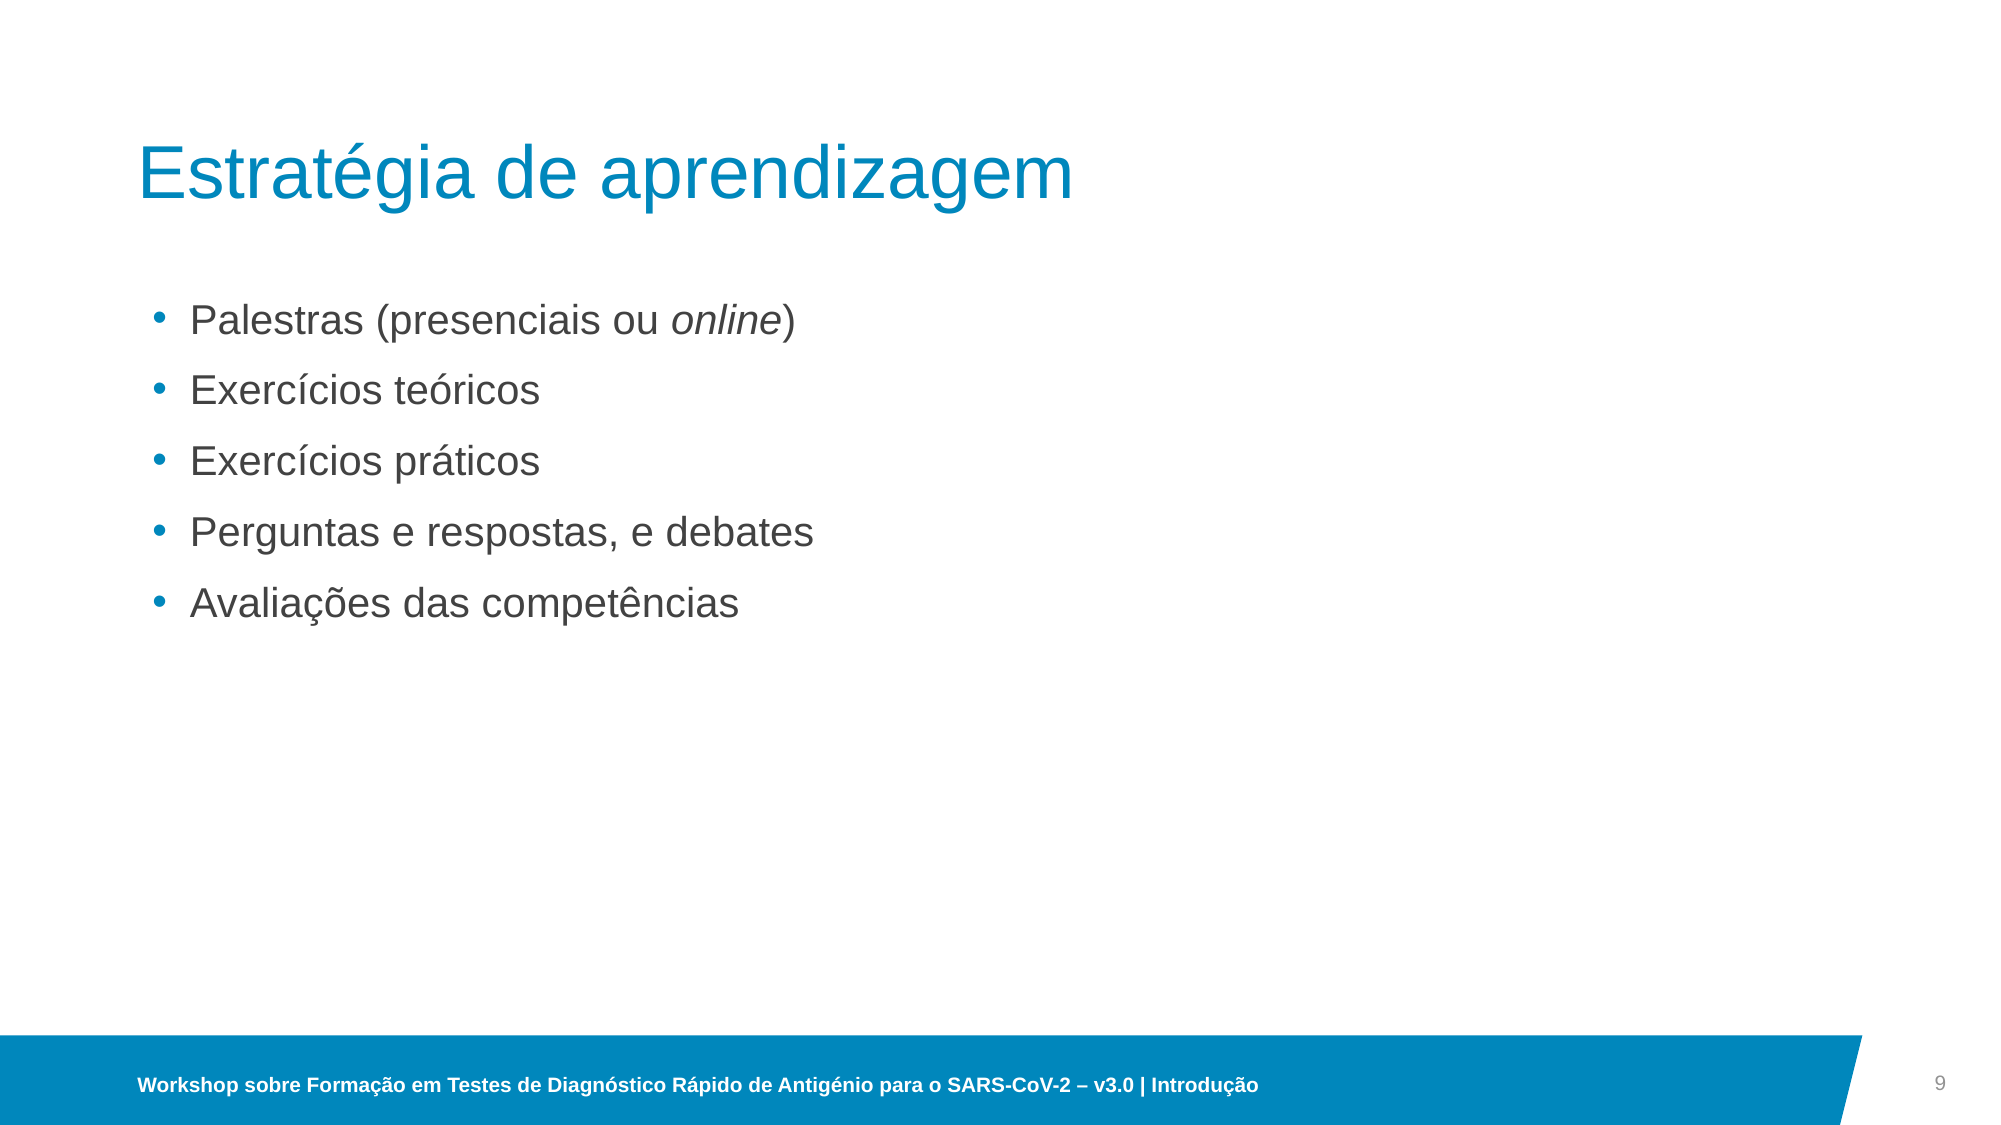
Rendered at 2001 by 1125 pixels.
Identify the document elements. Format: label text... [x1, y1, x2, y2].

slide_number 9 [1862, 1035, 1947, 1125]
title Estratégia de aprendizagem [137, 59, 1863, 215]
list Palestras (presenciais ou online) Exercícios teóricos Exercícios práticos Perguntas e respostas, e debates Avaliações das competências [137, 284, 1863, 1014]
footer Workshop sobre Formação em Testes de Diagnóstico Rápido de Antigénio para o SARS-CoV-2 – v3.0 | Introdução [137, 1042, 1338, 1125]
